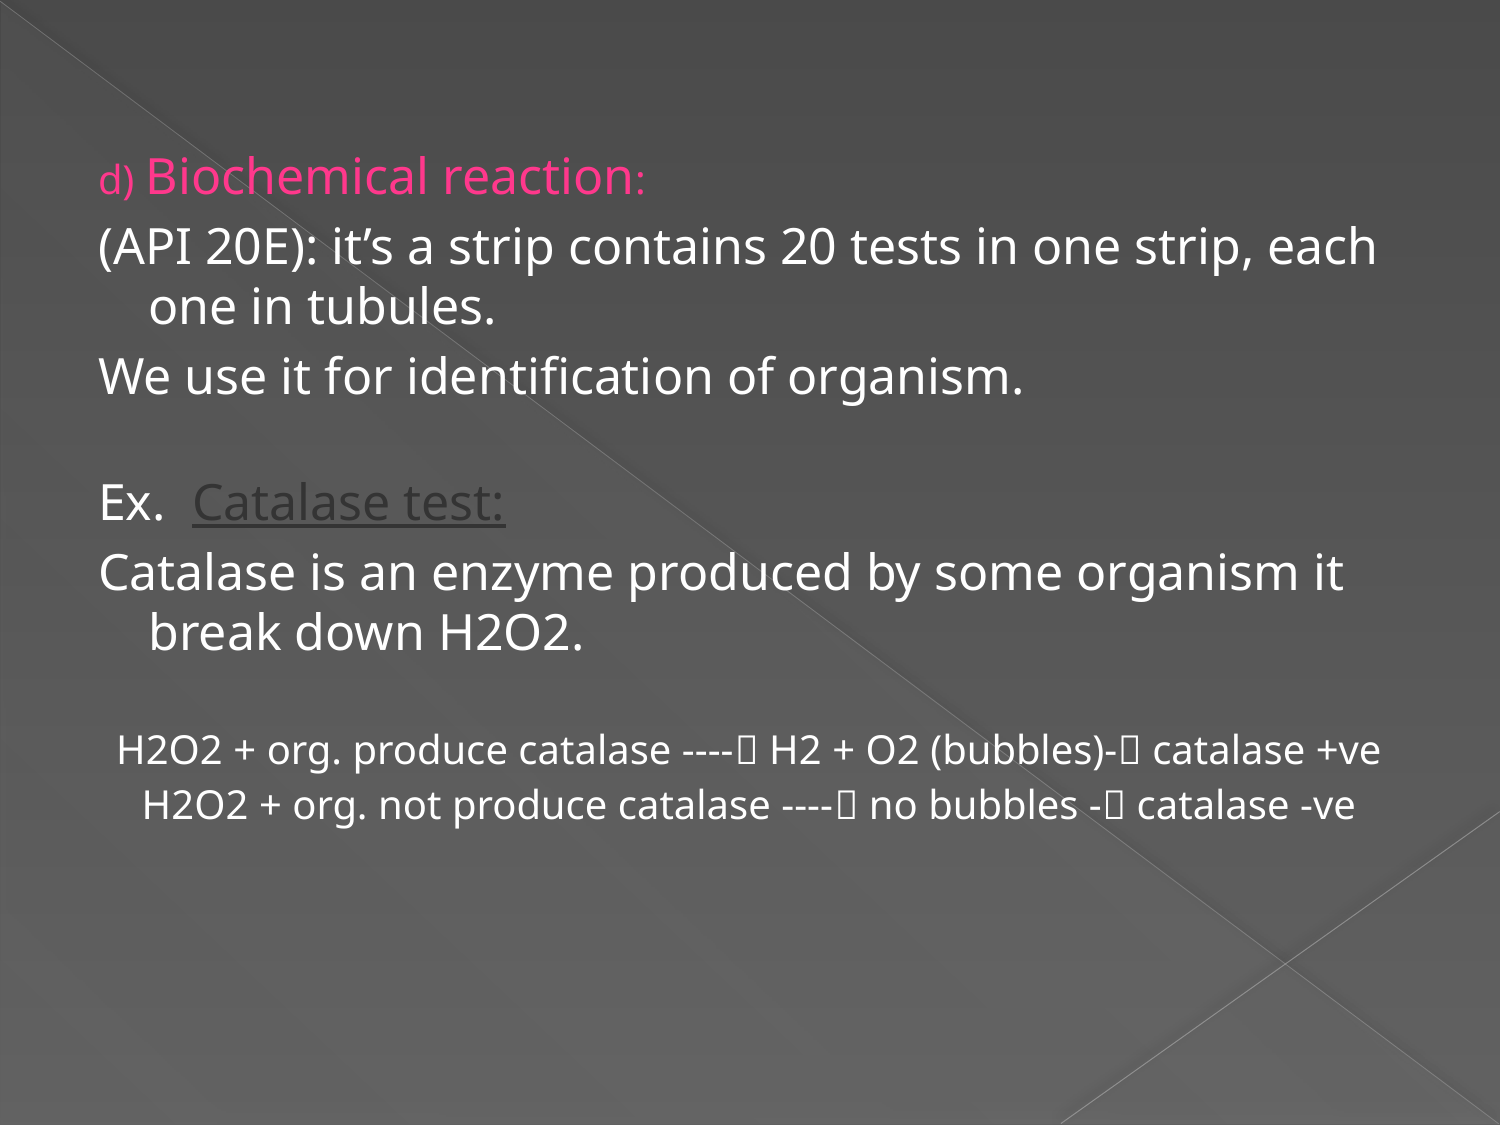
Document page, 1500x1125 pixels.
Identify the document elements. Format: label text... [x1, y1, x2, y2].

list d) Biochemical reaction: (API 20E): it’s a strip contains 20 tests in one strip, each one in tubules. We use it for identification of organism. Ex. Catalase test: Catalase is an enzyme produced by some organism it break down H2O2. H2O2 + org. produce catalase ---- H2 + O2 (bubbles)- catalase +ve H2O2 + org. not produce catalase ---- no bubbles - catalase -ve [75, 137, 1425, 1059]
